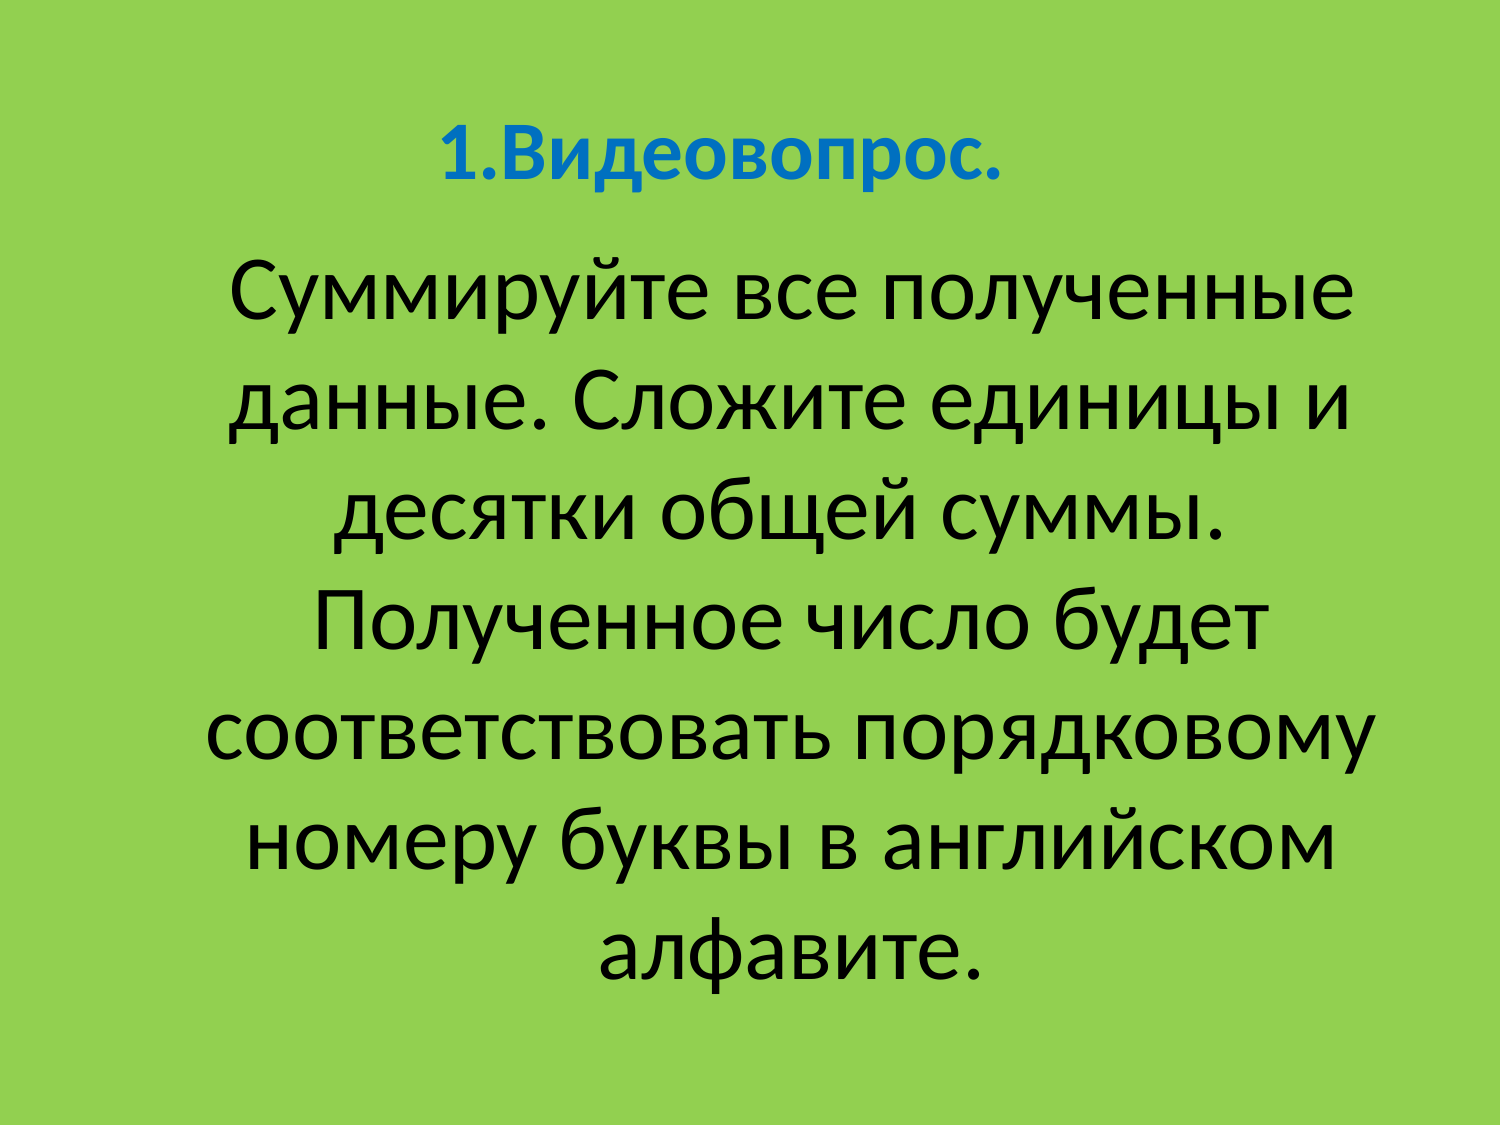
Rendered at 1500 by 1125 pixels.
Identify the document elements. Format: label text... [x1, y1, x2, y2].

title 1.Видеовопрос. [64, 0, 1415, 293]
list Суммируйте все полученные данные. Сложите единицы и десятки общей суммы. Полученное число будет соответствовать порядковому номеру буквы в английском алфавите. [88, 219, 1439, 1099]
